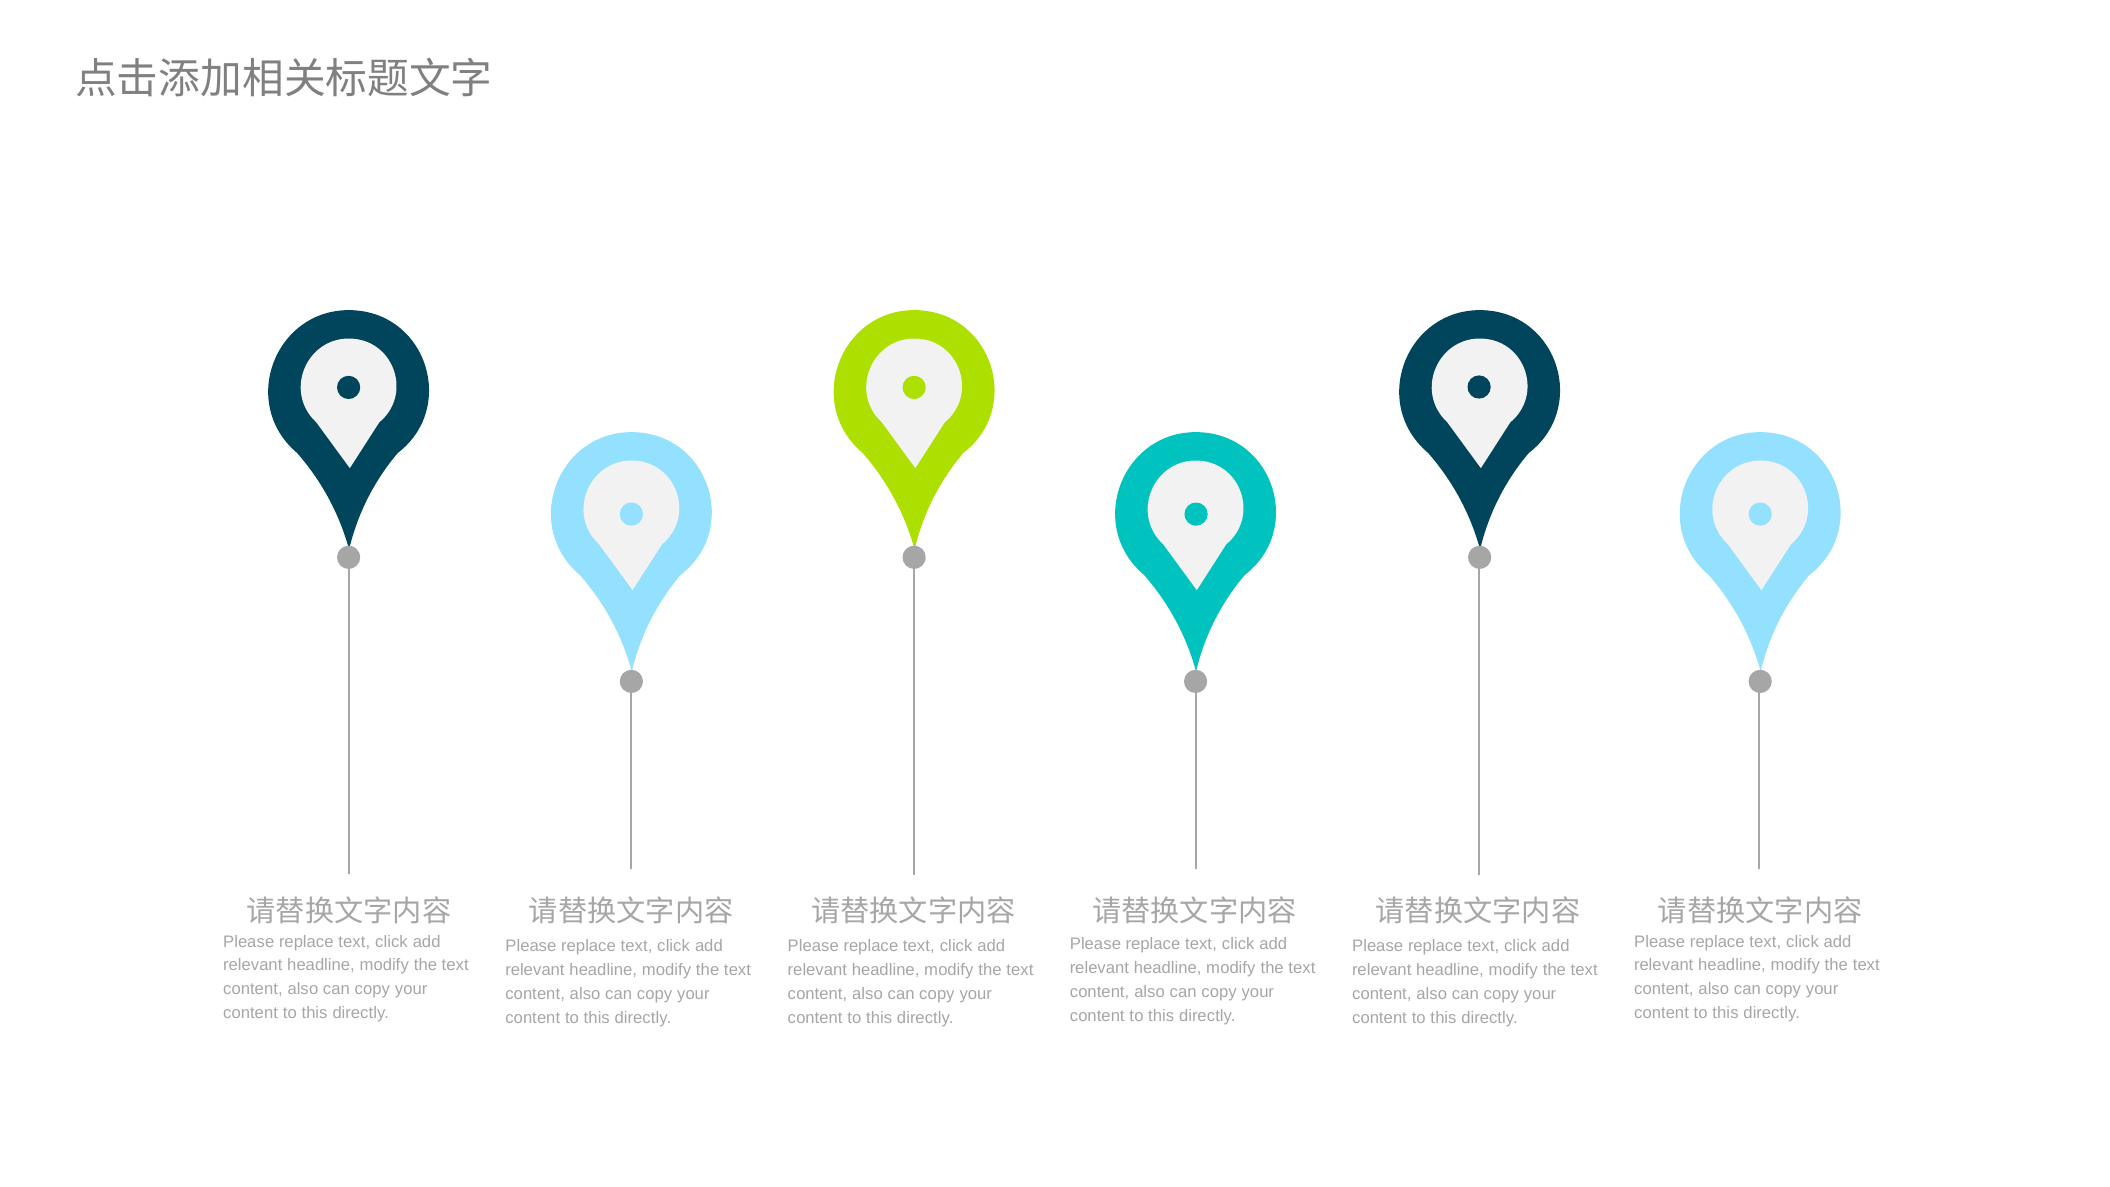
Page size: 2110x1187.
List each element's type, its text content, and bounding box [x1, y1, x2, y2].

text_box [1069, 432, 1322, 1024]
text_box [505, 432, 758, 1027]
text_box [1634, 432, 1887, 1022]
text_box 点击添加相关标题文字 [59, 44, 563, 107]
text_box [223, 310, 475, 1022]
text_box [1351, 310, 1604, 1027]
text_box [787, 310, 1040, 1027]
